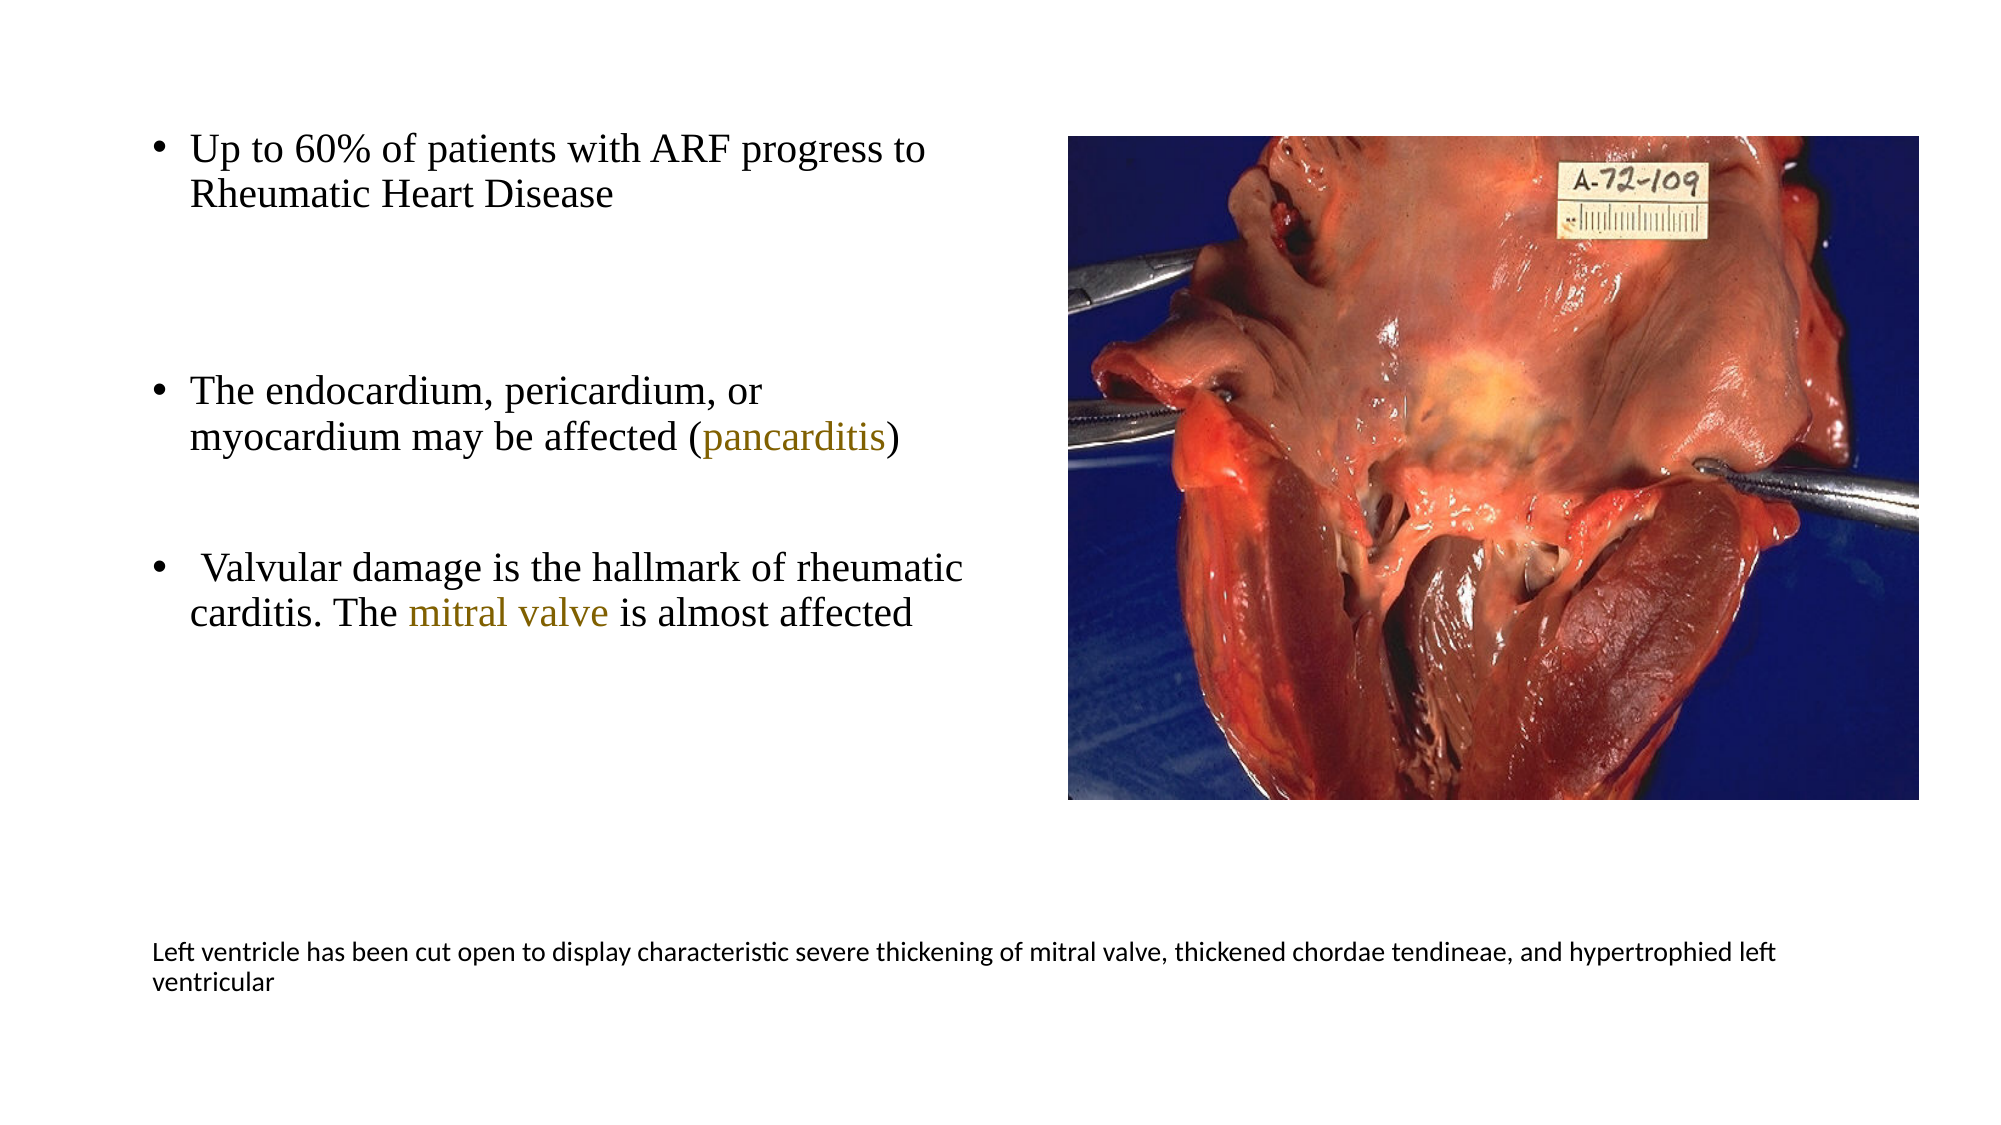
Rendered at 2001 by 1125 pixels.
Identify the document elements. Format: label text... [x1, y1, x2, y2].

list Up to 60% of patients with ARF progress to Rheumatic Heart Disease The endocardium, pericardium, or myocardium may be affected (pancarditis) Valvular damage is the hallmark of rheumatic carditis. The mitral valve is almost affected [137, 118, 988, 835]
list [1068, 136, 1919, 800]
title Left ventricle has been cut open to display characteristic severe thickening of mitral valve, thickened chordae tendineae, and hypertrophied left ventricular [137, 929, 1863, 1079]
